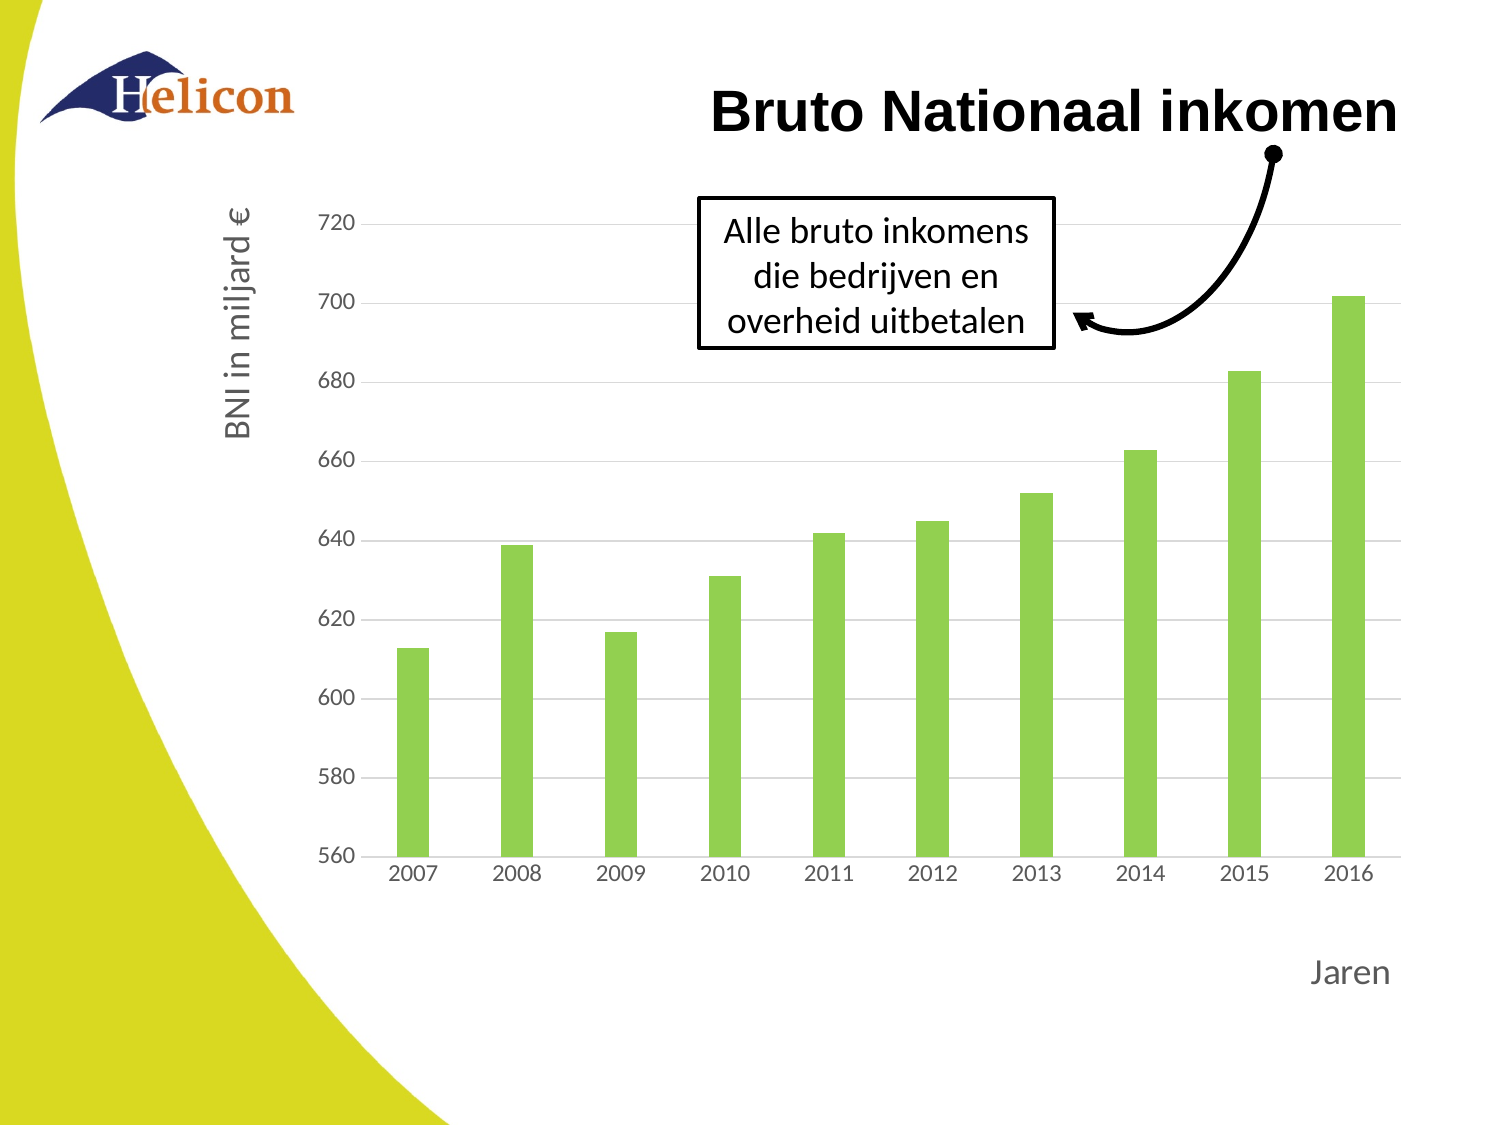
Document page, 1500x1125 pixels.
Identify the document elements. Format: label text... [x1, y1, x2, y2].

title Bruto Nationaal inkomen [324, 54, 1415, 161]
chart [206, 196, 1426, 1006]
text_box [1121, 133, 1280, 194]
picture [0, 0, 1500, 1125]
